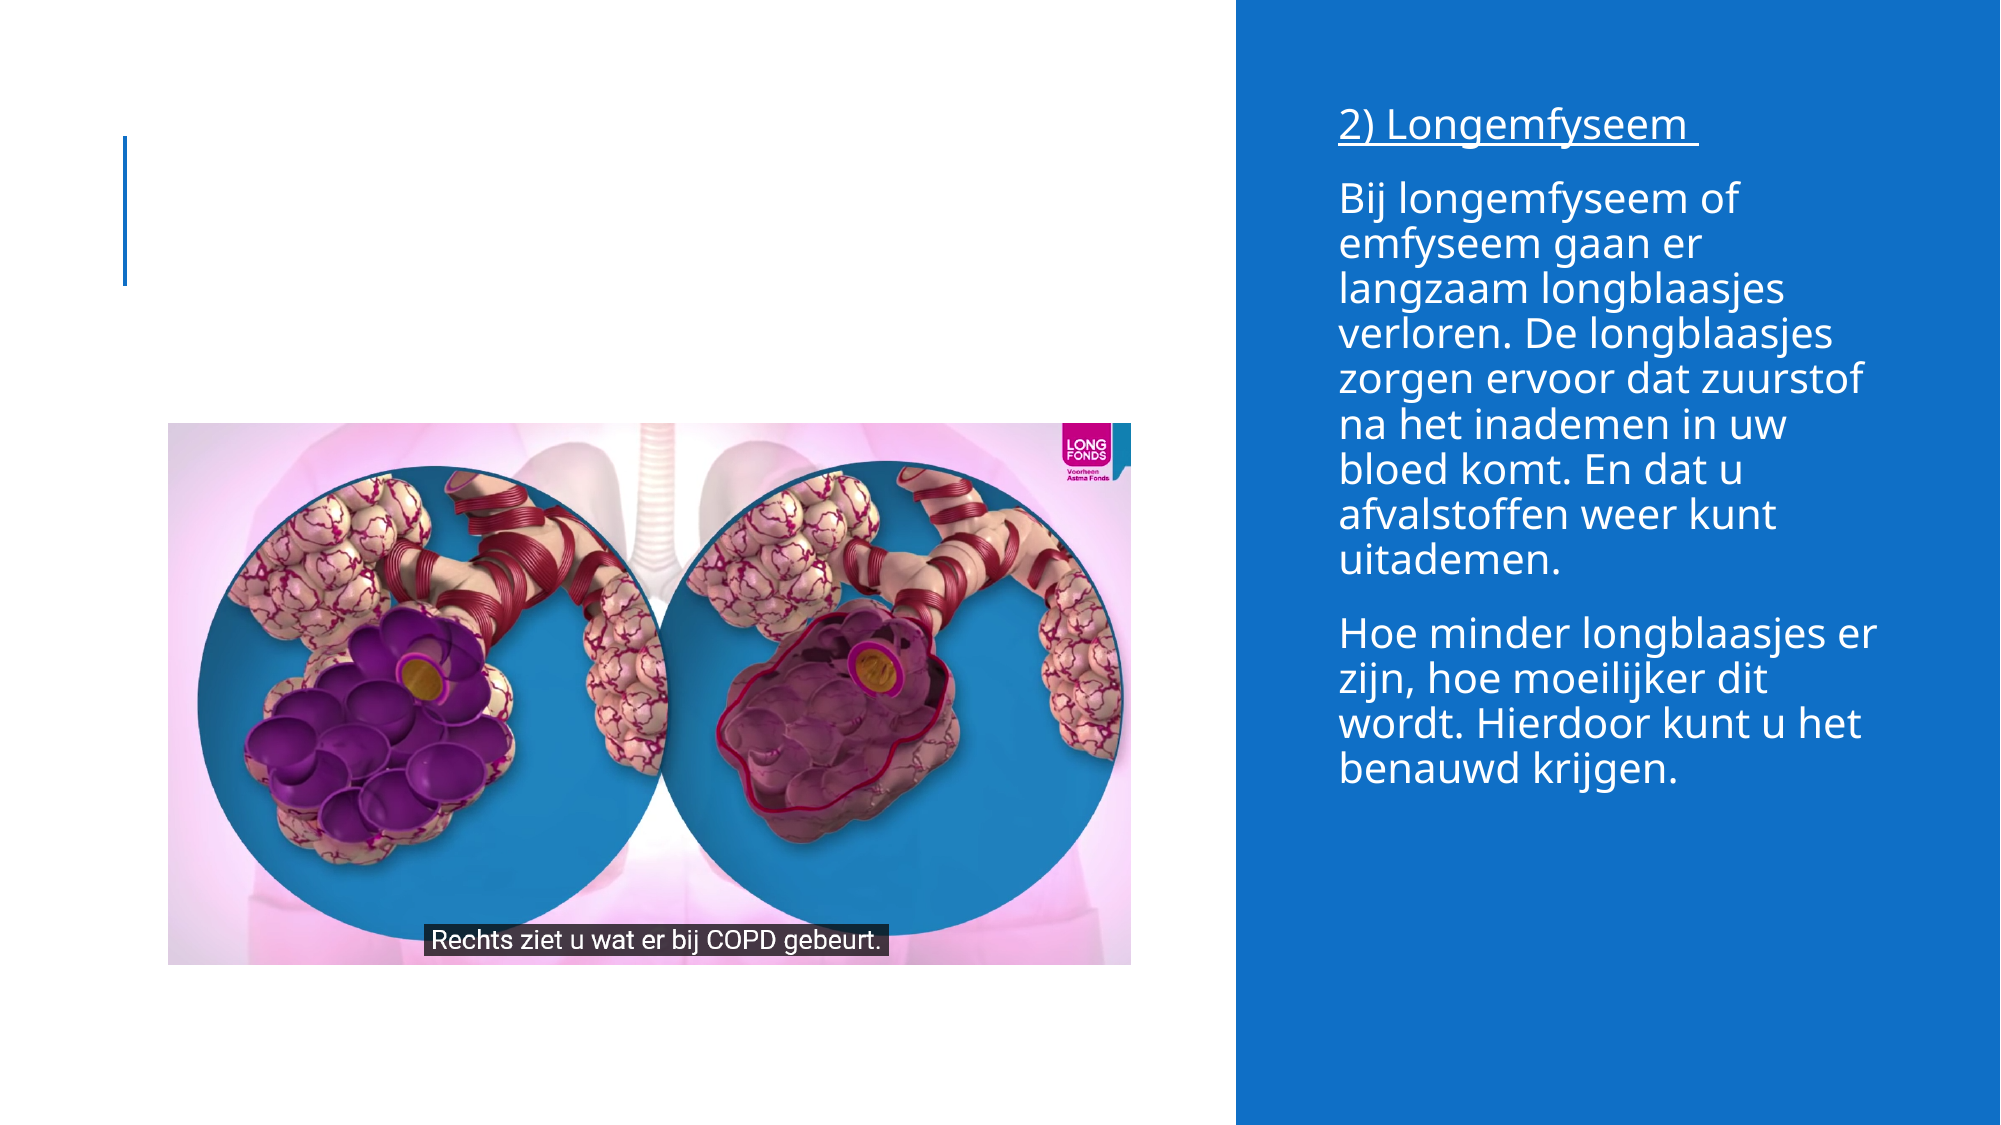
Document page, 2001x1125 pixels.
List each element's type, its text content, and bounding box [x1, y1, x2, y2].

list 2) Longemfyseem Bij longemfyseem of emfyseem gaan er langzaam longblaasjes verloren. De longblaasjes zorgen ervoor dat zuurstof na het inademen in uw bloed komt. En dat u afvalstoffen weer kunt uitademen. Hoe minder longblaasjes er zijn, hoe moeilijker dit wordt. Hierdoor kunt u het benauwd krijgen. [1315, 96, 1895, 1013]
text_box [1235, 0, 2000, 1125]
picture [167, 422, 1131, 965]
